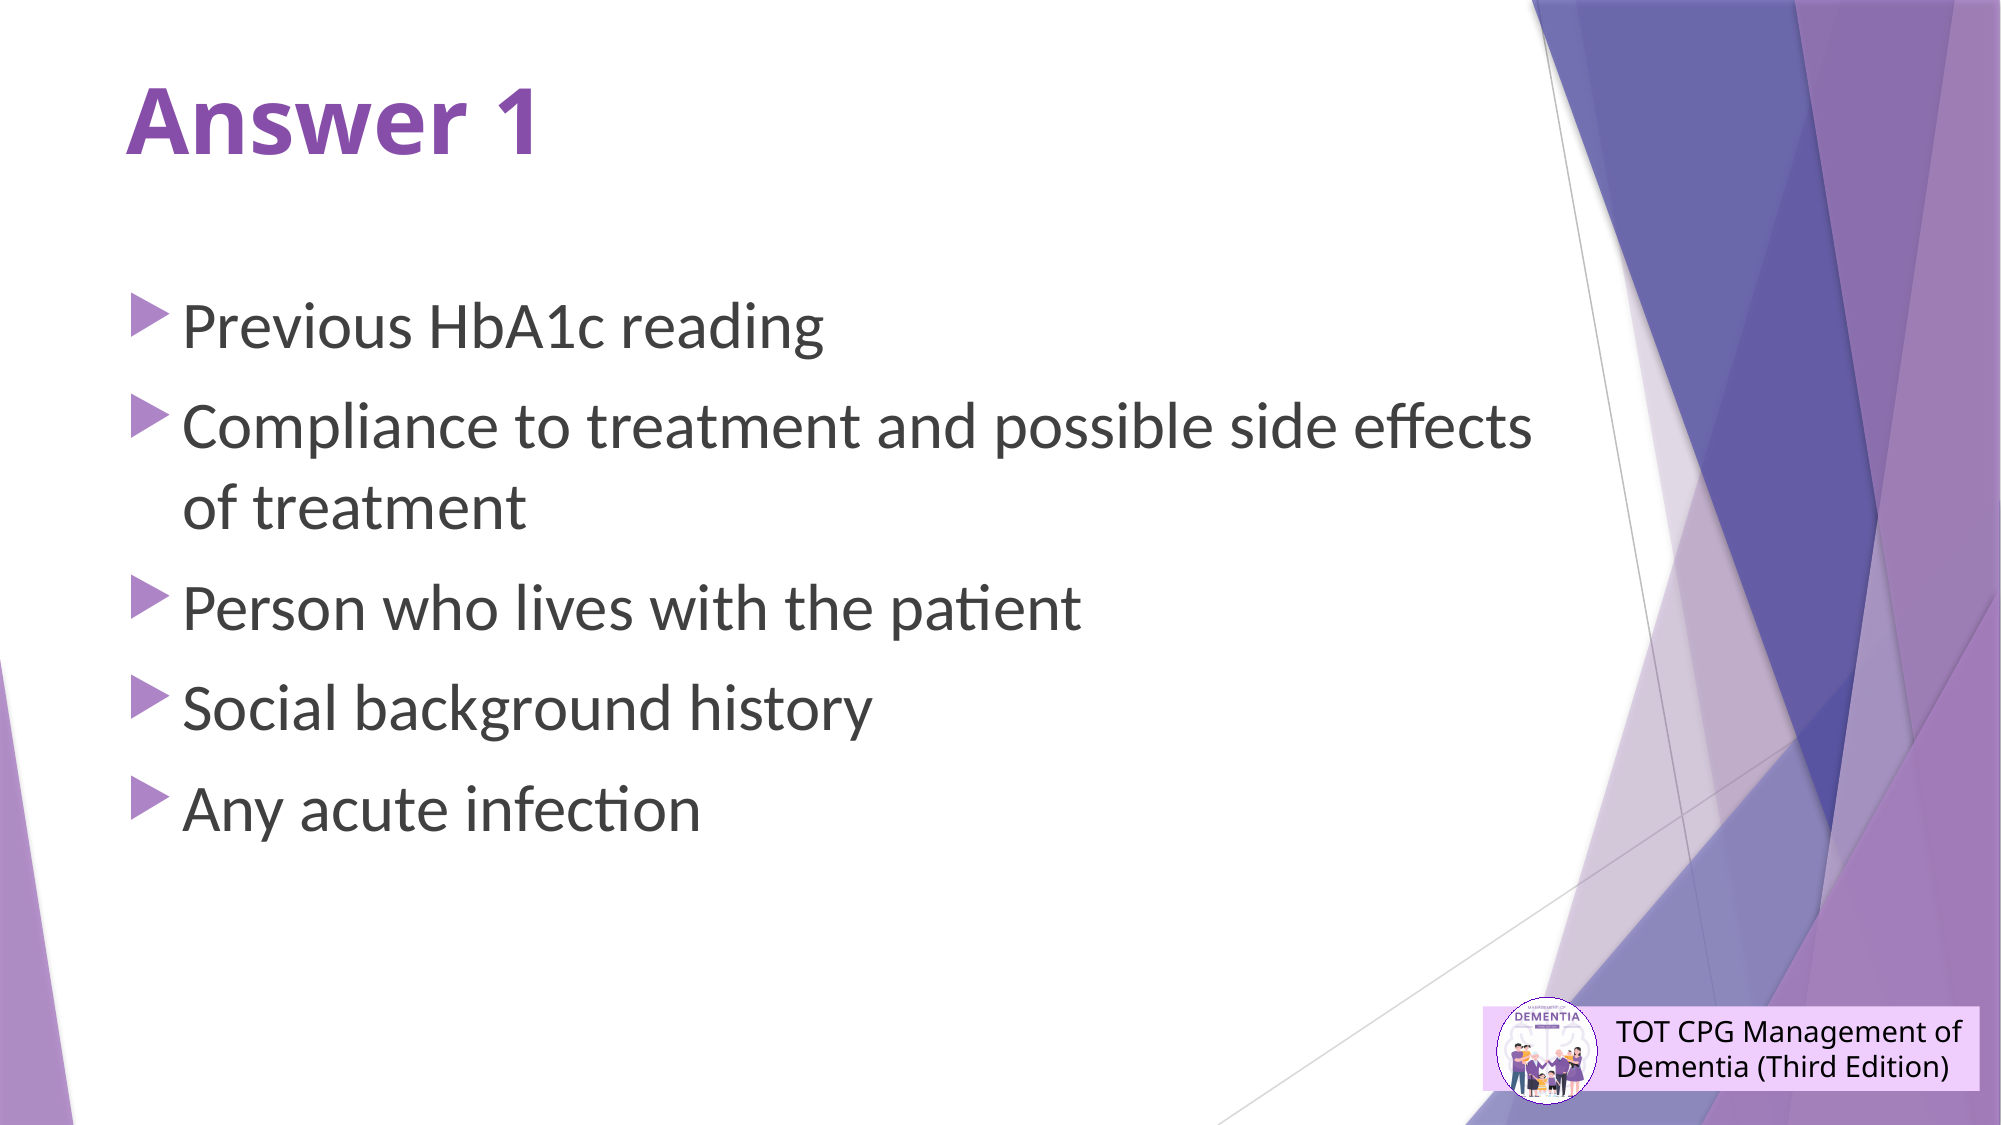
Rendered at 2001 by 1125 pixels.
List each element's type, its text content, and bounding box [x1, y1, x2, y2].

title Answer 1 [111, 55, 1522, 265]
list Previous HbA1c reading Compliance to treatment and possible side effects of treatment Person who lives with the patient Social background history Any acute infection [111, 273, 1613, 1070]
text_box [1482, 996, 1981, 1105]
